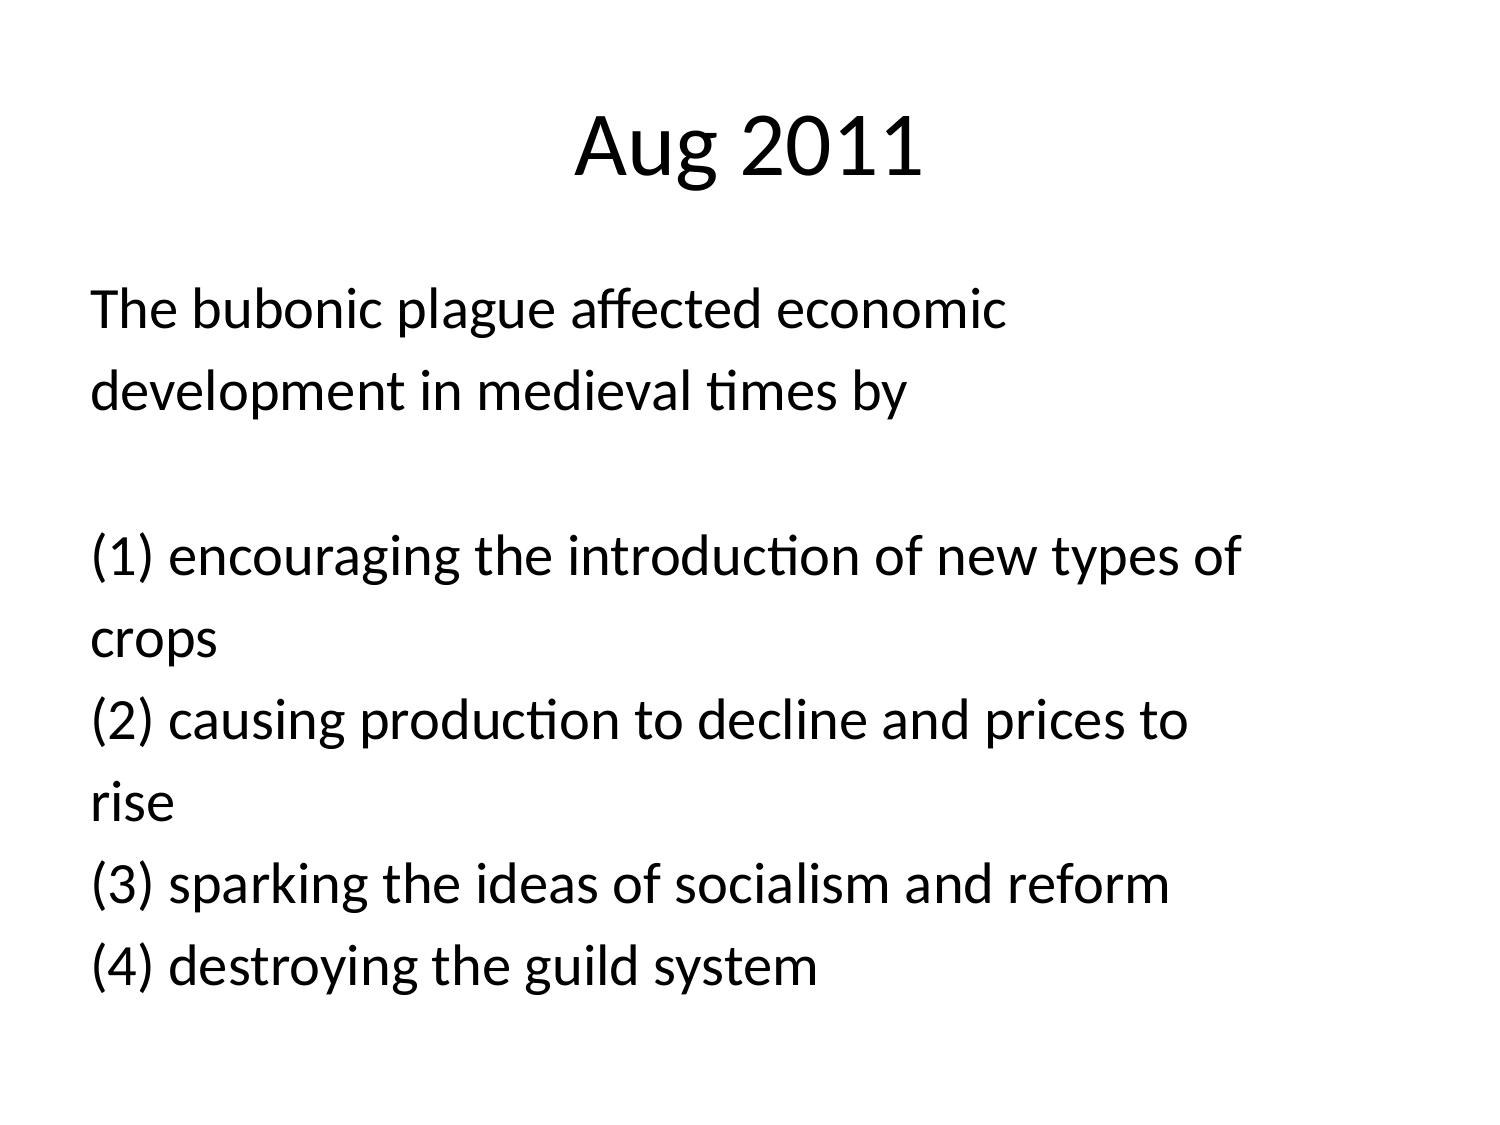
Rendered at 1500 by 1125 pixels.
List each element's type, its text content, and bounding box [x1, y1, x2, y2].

list The bubonic plague affected economic development in medieval times by (1) encouraging the introduction of new types of crops (2) causing production to decline and prices to rise (3) sparking the ideas of socialism and reform (4) destroying the guild system [75, 262, 1425, 1005]
title Aug 2011 [75, 45, 1425, 233]
